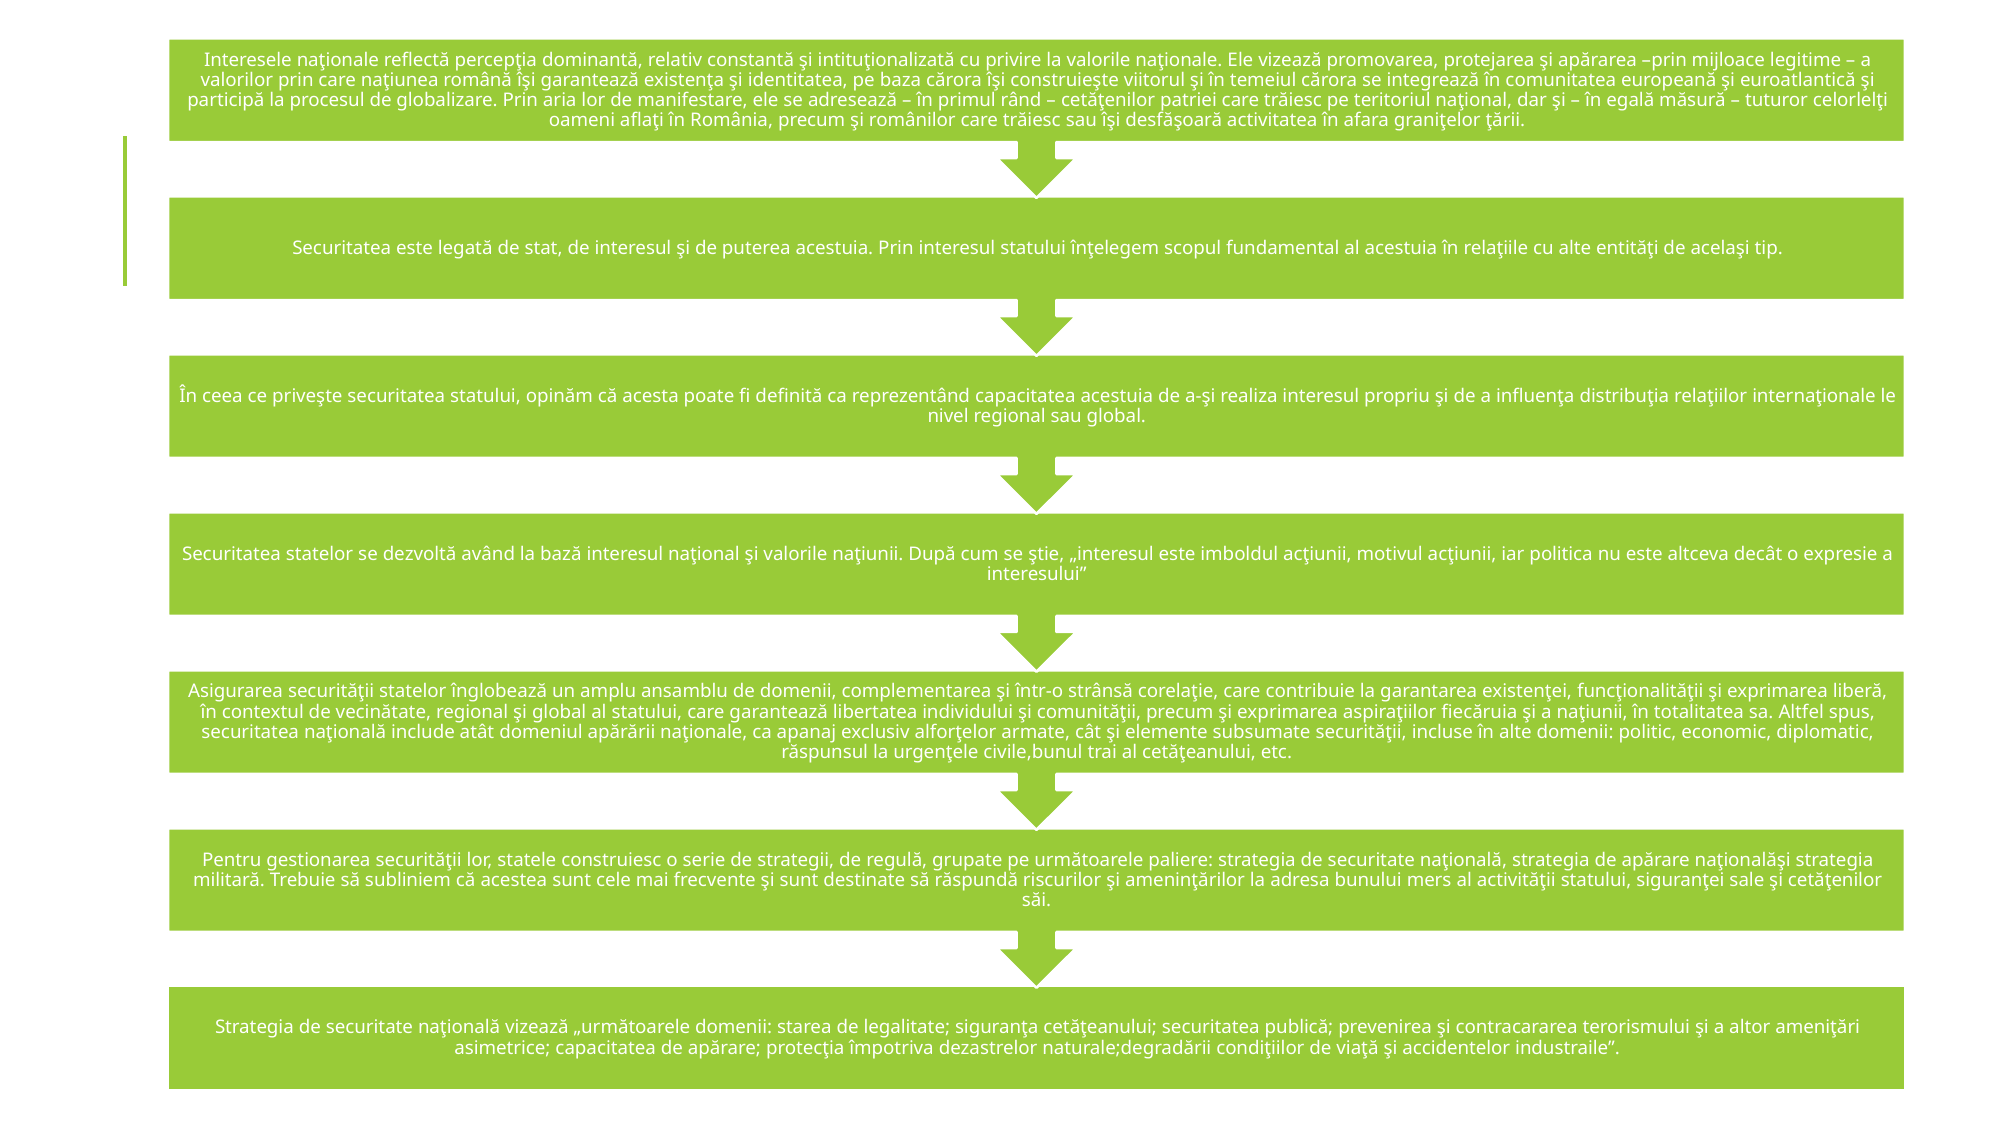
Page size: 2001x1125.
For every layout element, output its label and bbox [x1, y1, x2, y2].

list [167, 38, 1906, 1091]
